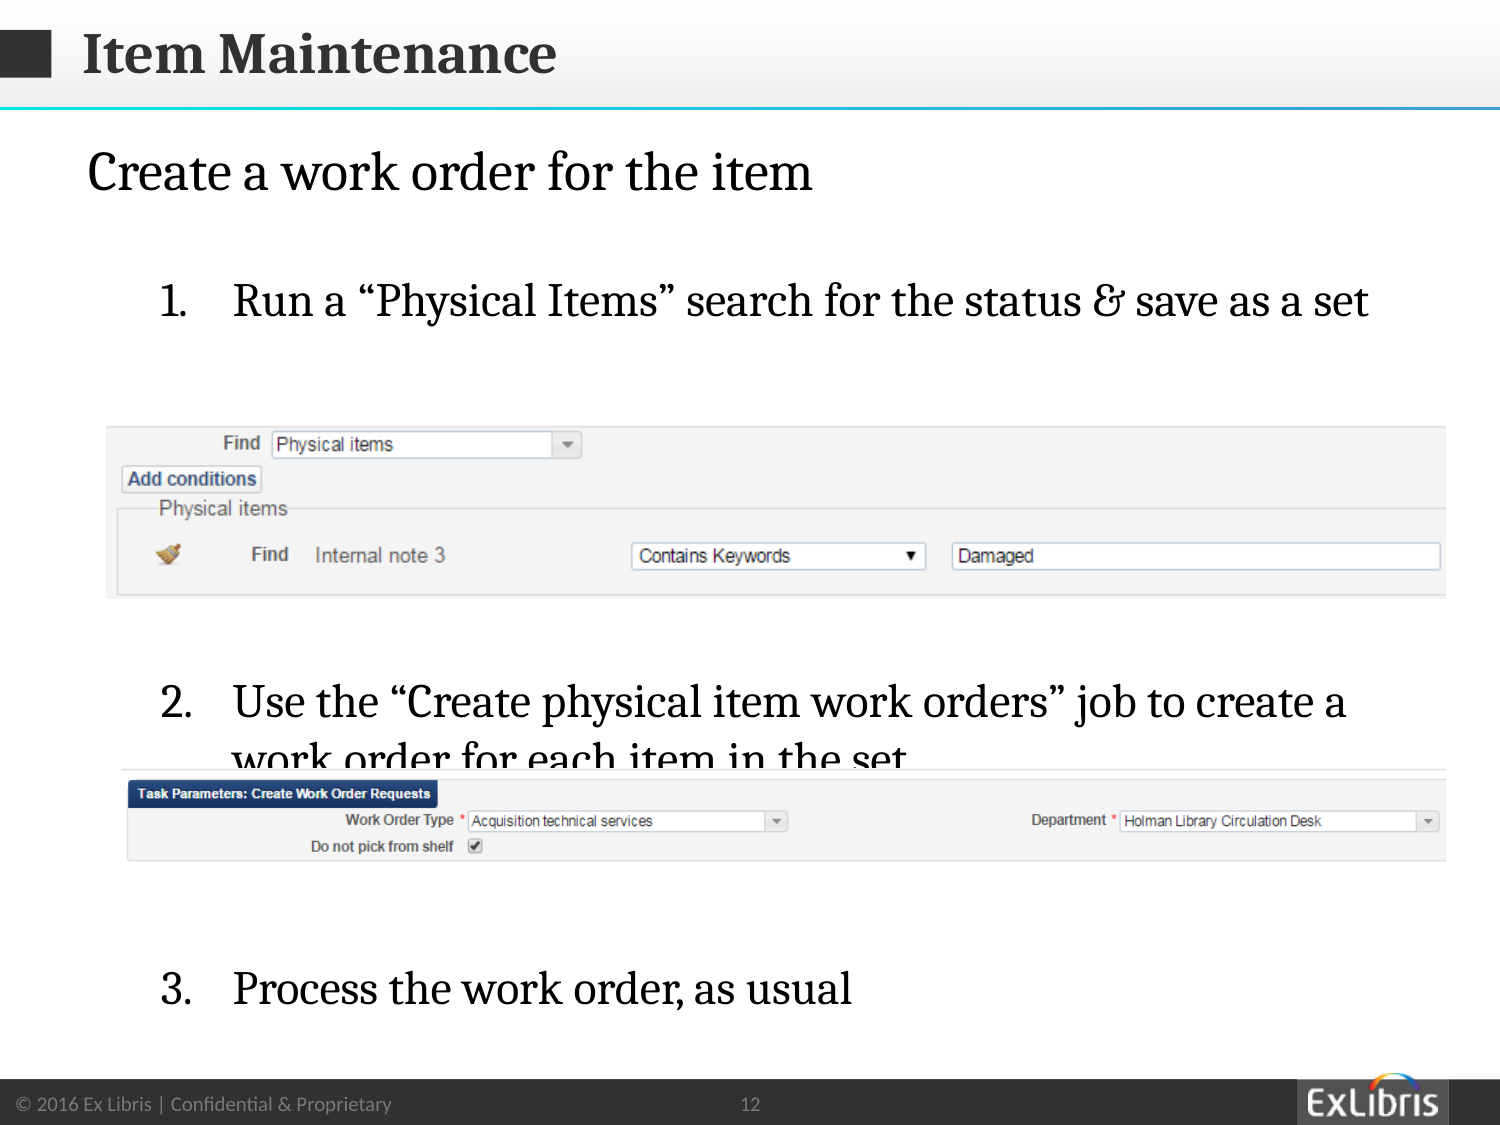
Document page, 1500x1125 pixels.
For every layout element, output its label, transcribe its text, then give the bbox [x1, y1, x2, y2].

list Create a work order for the item Run a “Physical Items” search for the status & save as a set Use the “Create physical item work orders” job to create a work order for each item in the set Process the work order, as usual [73, 126, 1427, 1034]
slide_number 12 [662, 1073, 838, 1125]
picture [105, 420, 1446, 599]
picture [121, 768, 1446, 864]
title Item Maintenance [67, 3, 1427, 107]
picture [1308, 1073, 1438, 1122]
